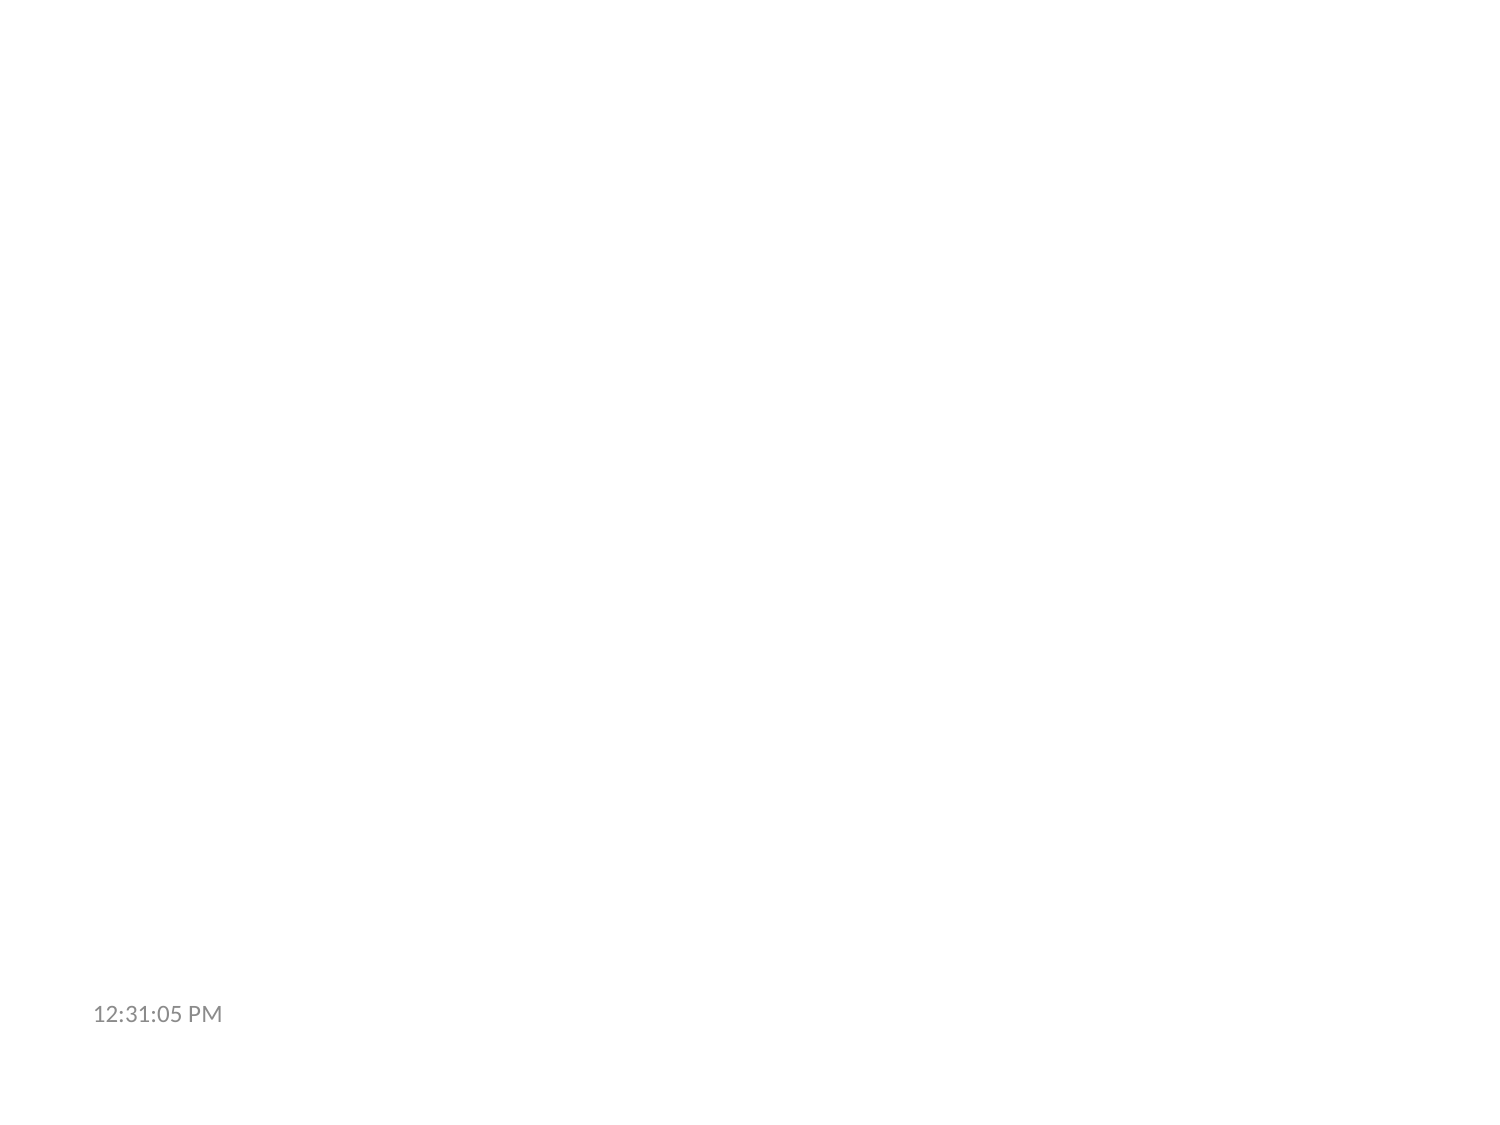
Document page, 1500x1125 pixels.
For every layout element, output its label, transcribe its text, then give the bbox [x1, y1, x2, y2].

text_box 3:35:09 PM [77, 982, 428, 1043]
